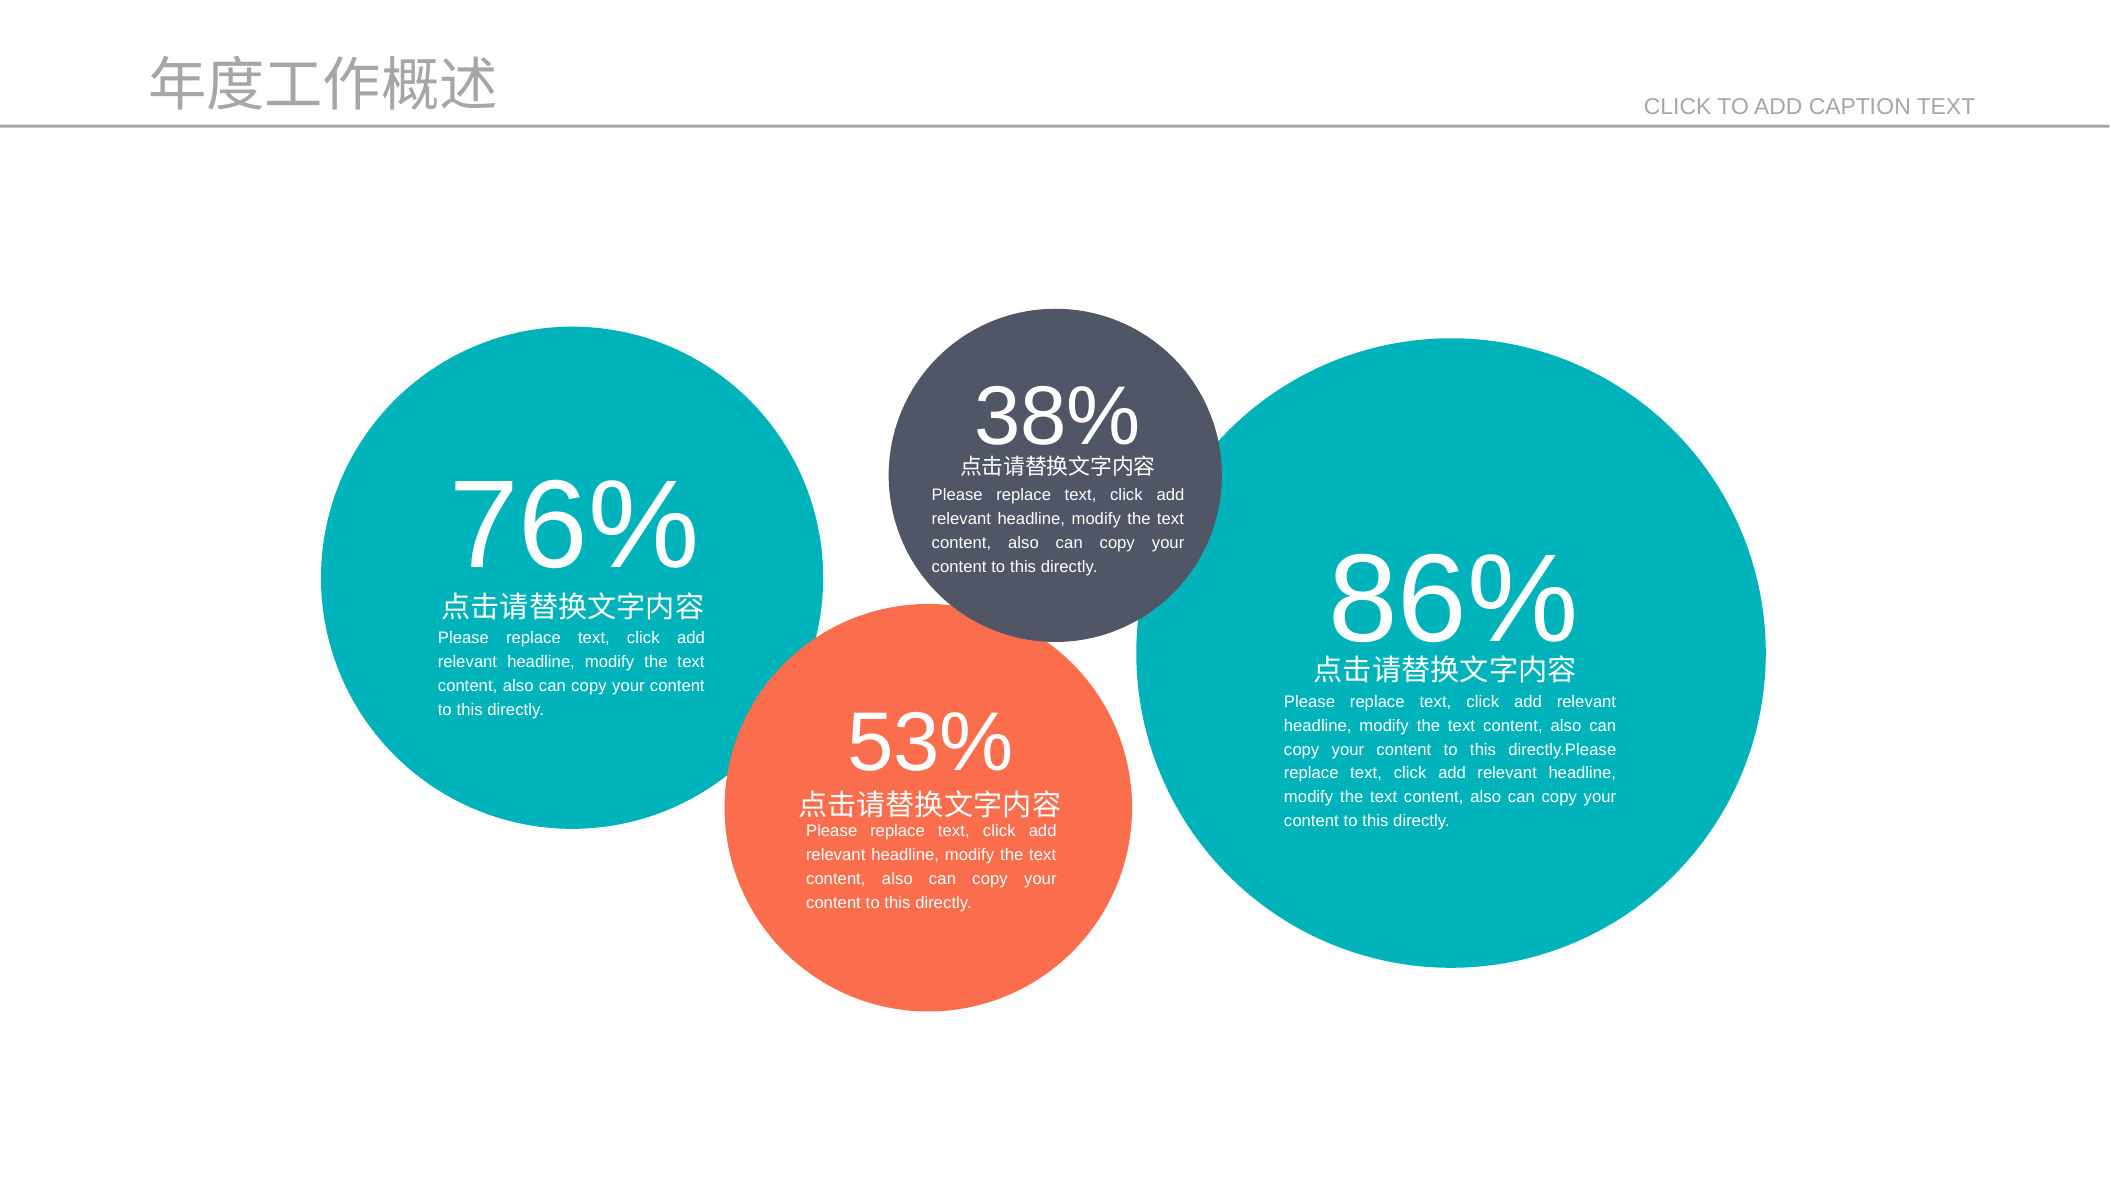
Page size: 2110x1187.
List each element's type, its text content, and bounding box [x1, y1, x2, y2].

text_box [724, 603, 1133, 1012]
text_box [320, 326, 824, 829]
text_box 年度工作概述 [148, 47, 528, 118]
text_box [1136, 338, 1766, 968]
text_box CLICK TO ADD CAPTION TEXT [1596, 91, 1976, 119]
text_box [0, 124, 2110, 129]
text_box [888, 308, 1222, 642]
